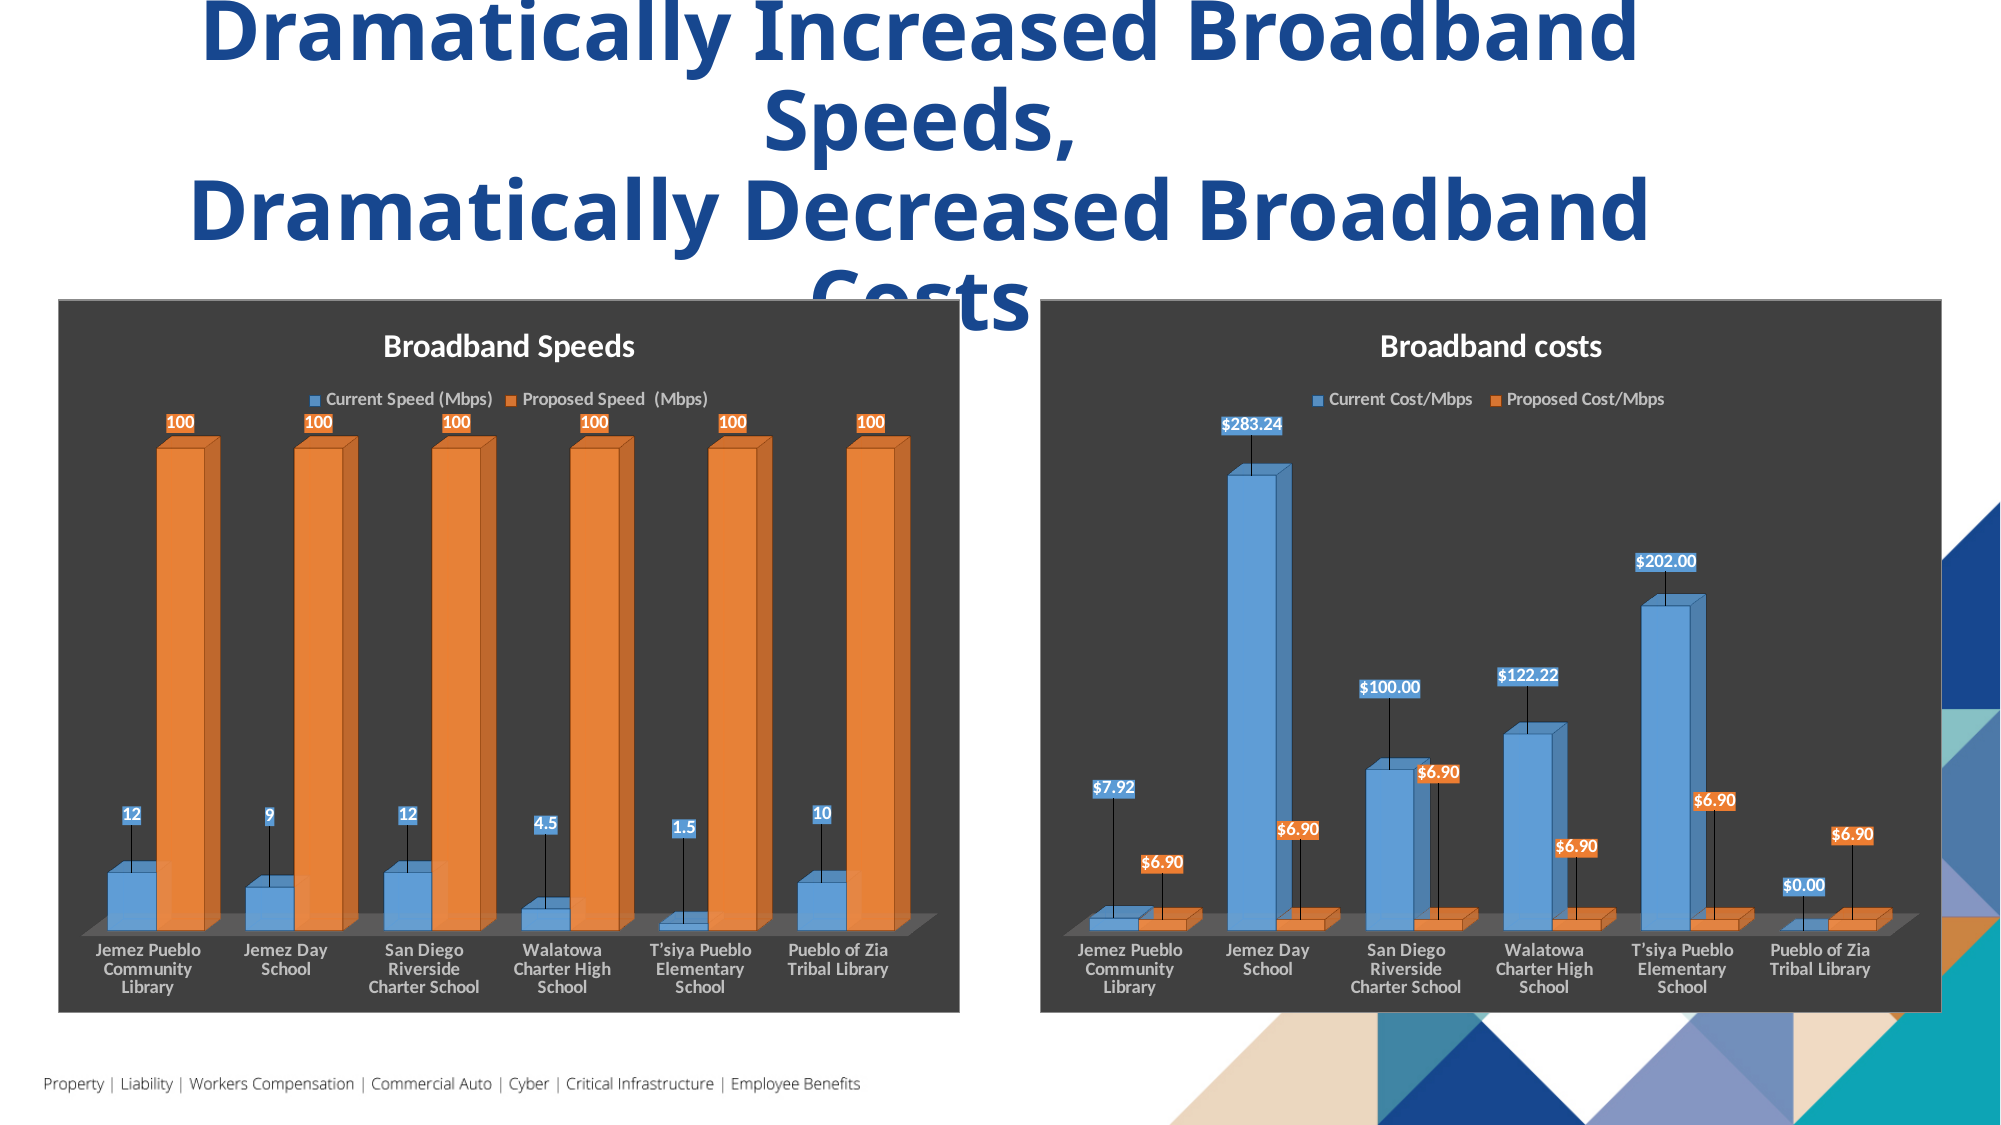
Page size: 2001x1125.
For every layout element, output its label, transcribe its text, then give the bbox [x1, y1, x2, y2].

chart [58, 299, 960, 1014]
picture [0, 0, 2001, 1125]
title Dramatically Increased Broadband Speeds, Dramatically Decreased Broadband Costs [58, 59, 1784, 278]
chart [1039, 299, 1942, 1014]
